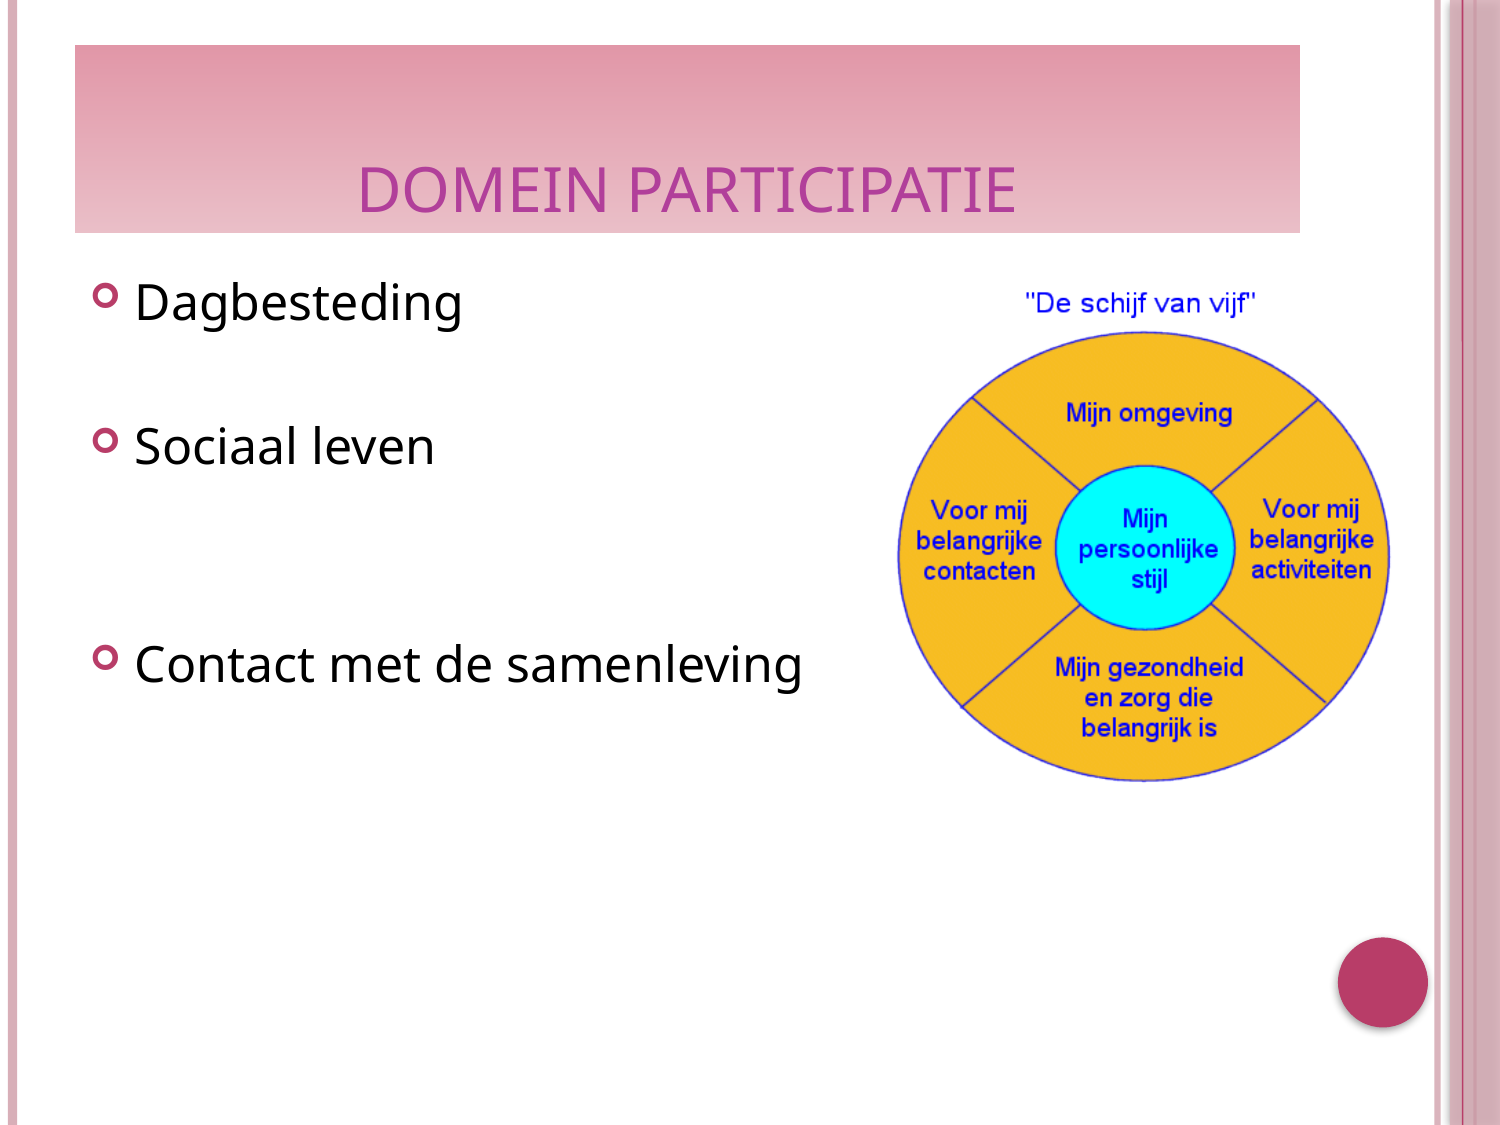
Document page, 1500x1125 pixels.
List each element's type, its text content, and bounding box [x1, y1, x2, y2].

title DOMEIN PARTICIPATIE [75, 45, 1300, 233]
picture [867, 272, 1419, 790]
list Dagbesteding Sociaal leven Contact met de samenleving [75, 262, 1300, 1062]
